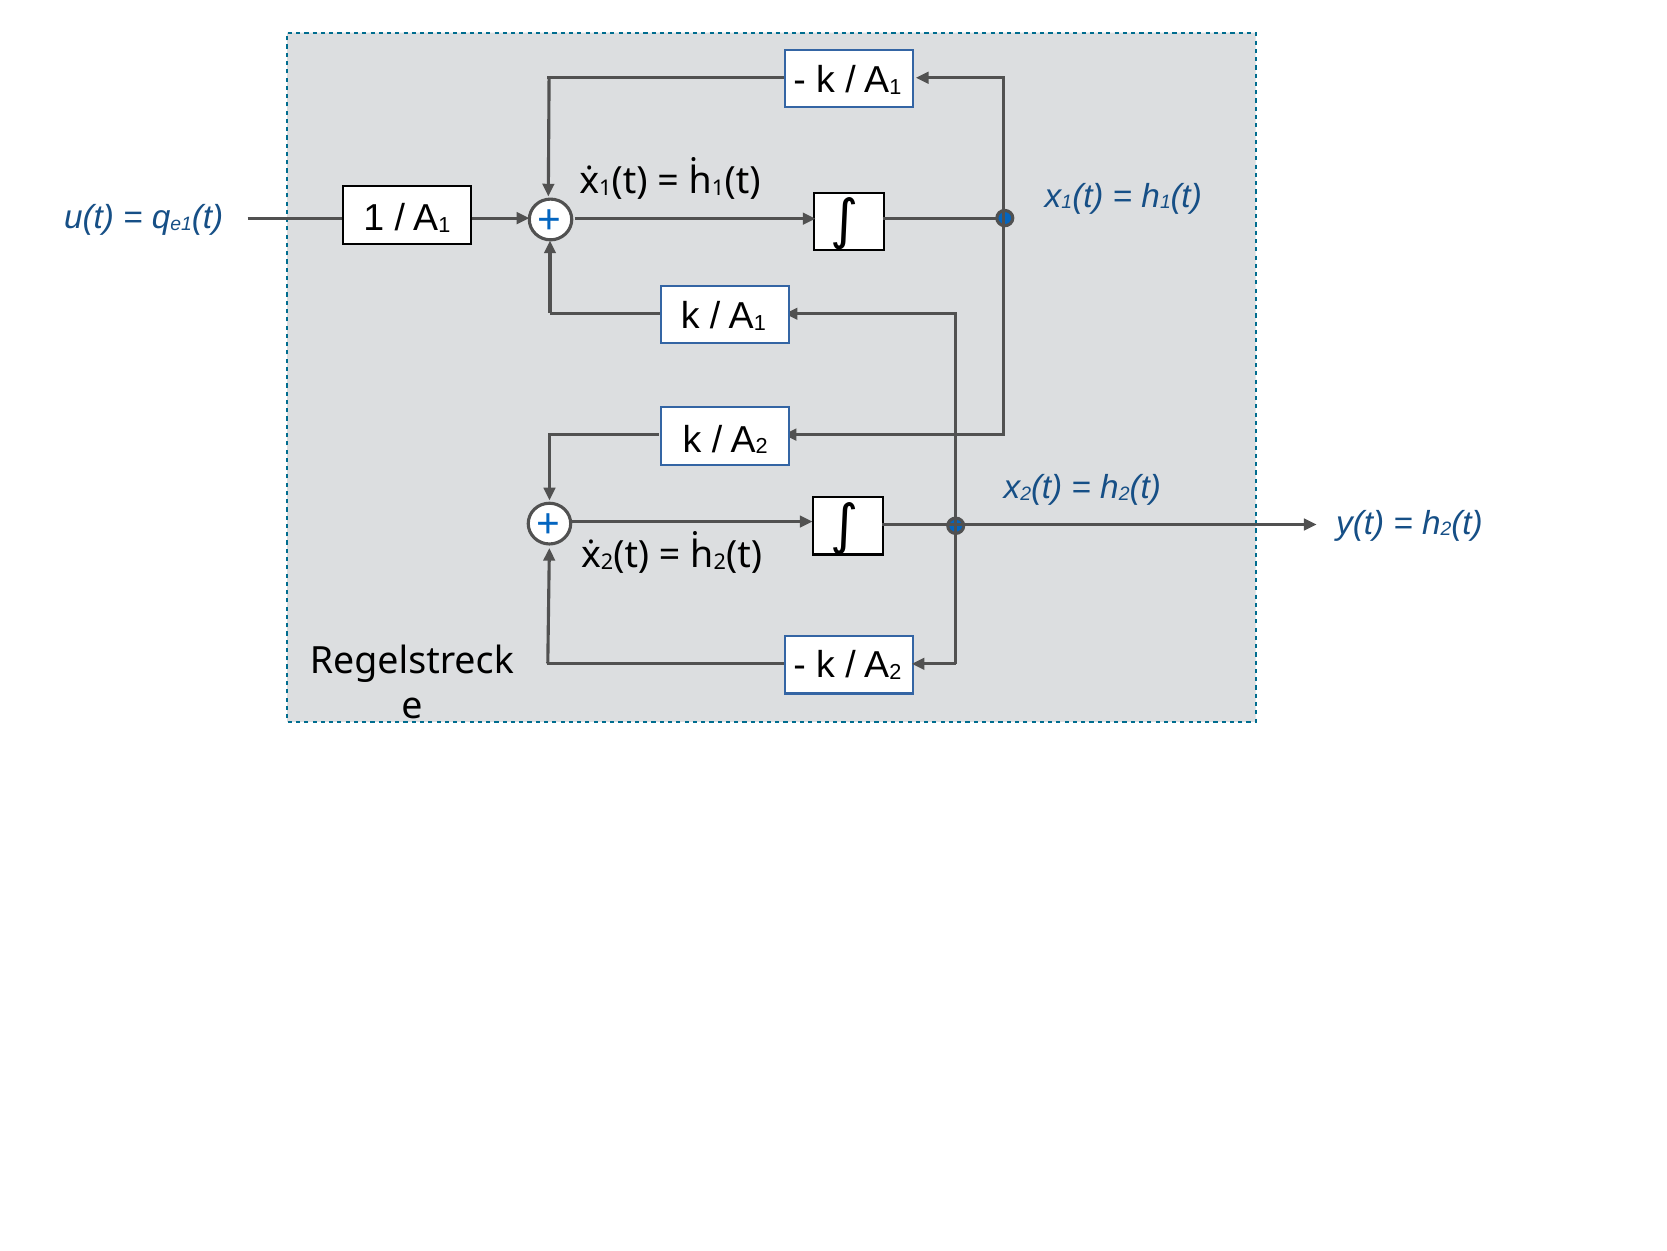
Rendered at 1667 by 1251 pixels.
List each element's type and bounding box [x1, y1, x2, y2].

text_box [15, 32, 1538, 722]
